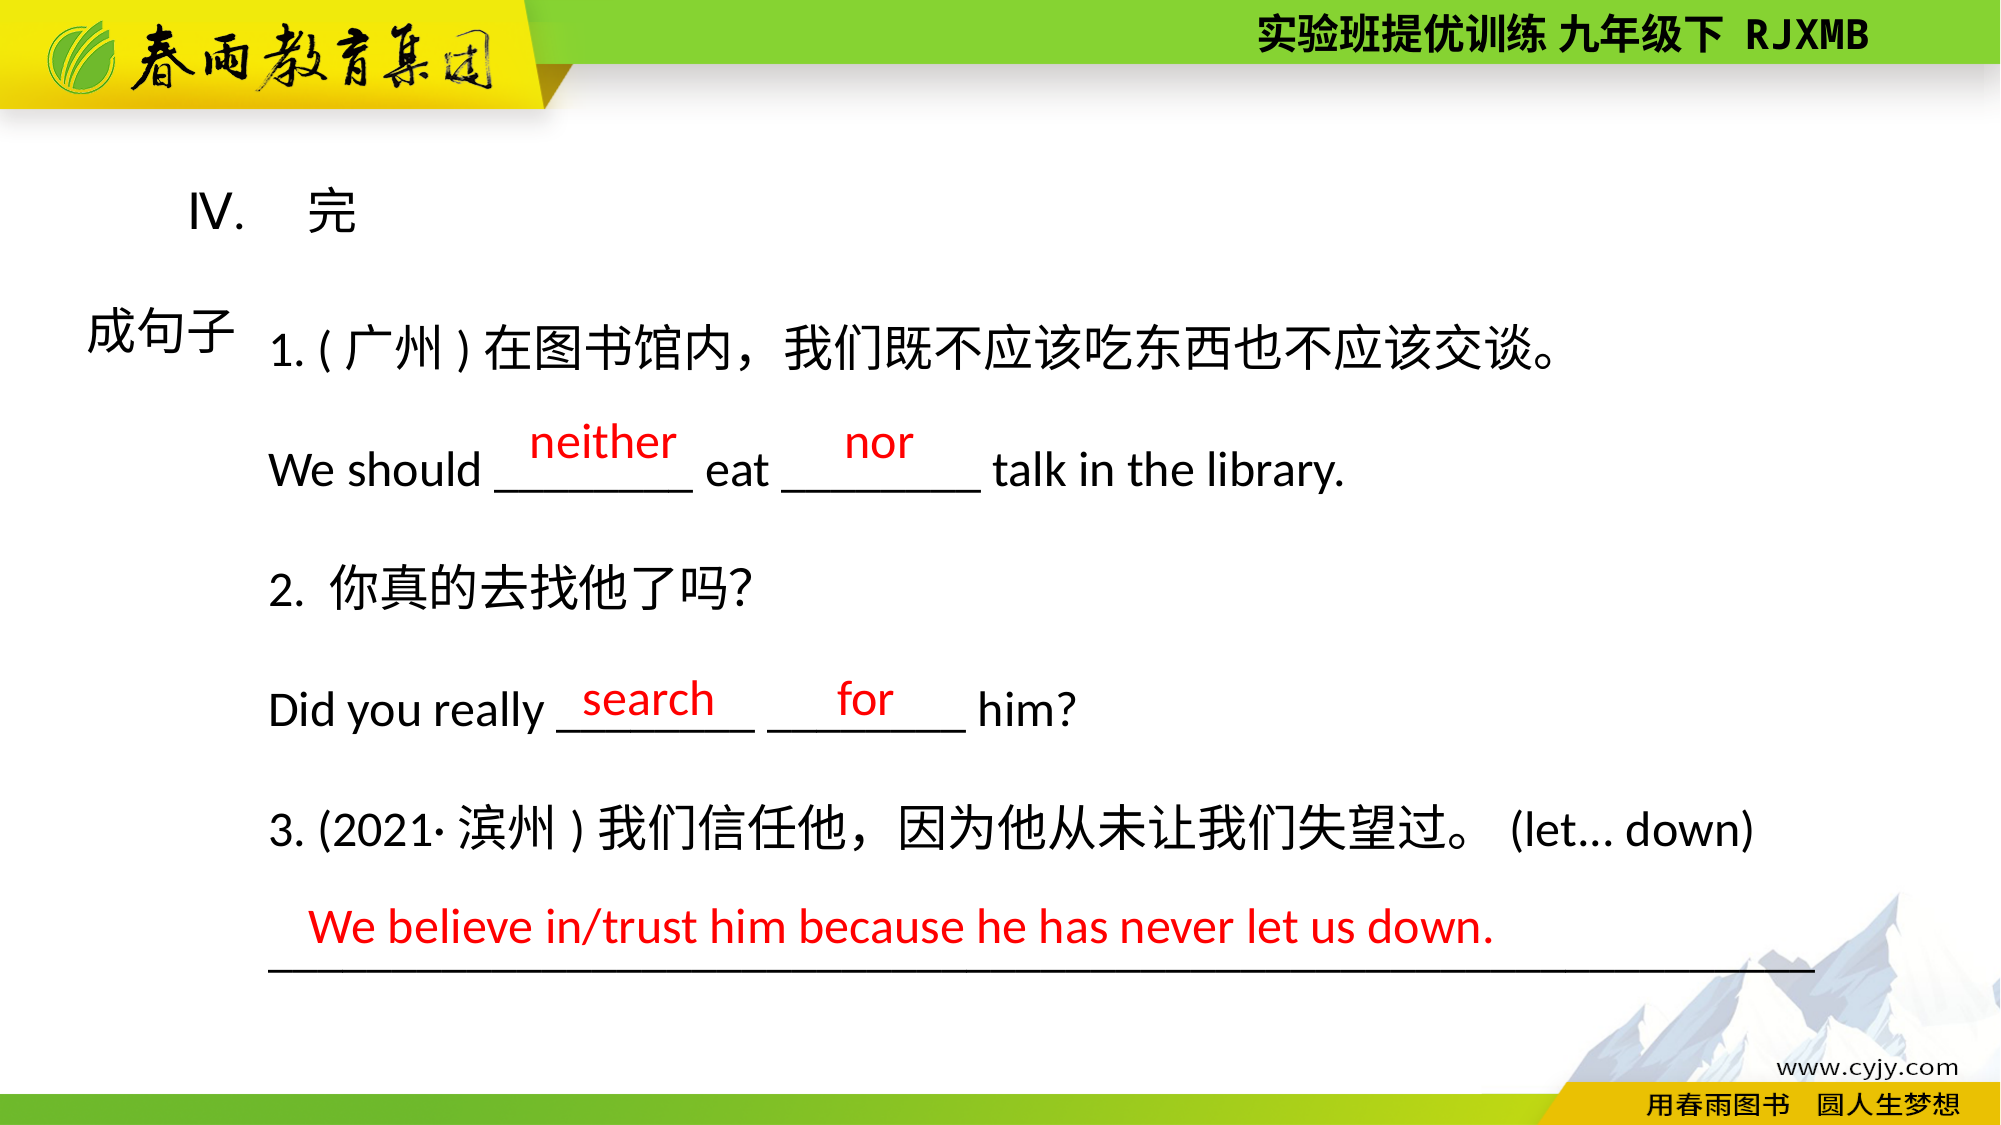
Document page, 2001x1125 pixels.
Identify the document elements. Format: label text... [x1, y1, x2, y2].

text_box Ⅳ. 完成句子 [72, 112, 372, 248]
picture [0, 0, 2001, 1125]
text_box nor [829, 400, 930, 476]
text_box search [568, 657, 731, 733]
text_box neither [515, 400, 693, 476]
text_box for [822, 657, 911, 733]
text_box We believe in/trust him because he has never let us down. [294, 885, 1663, 961]
text_box 1. (广州)在图书馆内，我们既不应该吃东西也不应该交谈。 We should ________ eat ________ talk in the library. 2. 你真的去找他了吗？ Did you really ________ ________ him? 3. (2021·滨州)我们信任他，因为他从未让我们失望过。(let... down) ______________________________________________________________ [153, 248, 1846, 984]
